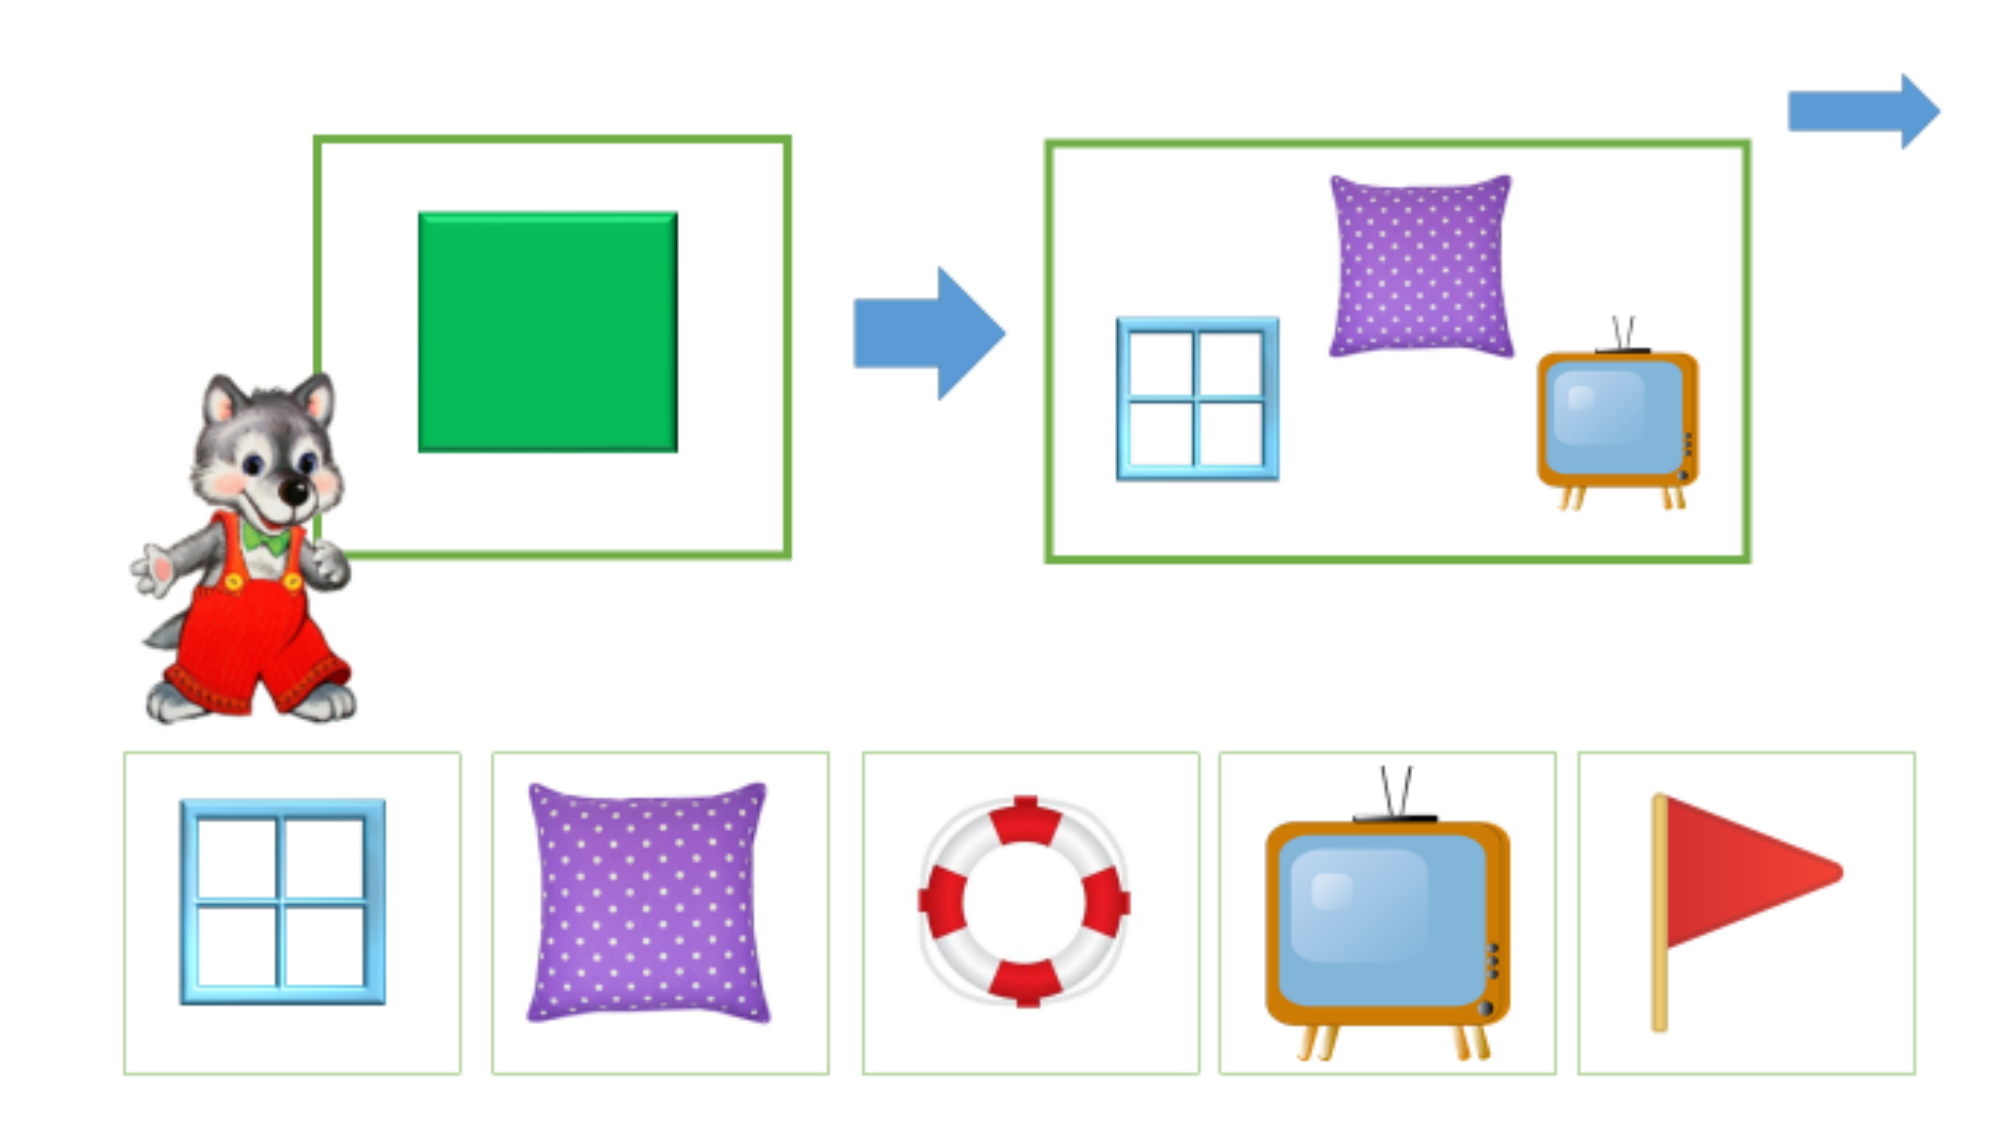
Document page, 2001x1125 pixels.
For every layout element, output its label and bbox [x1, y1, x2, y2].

picture [92, 45, 1961, 1097]
